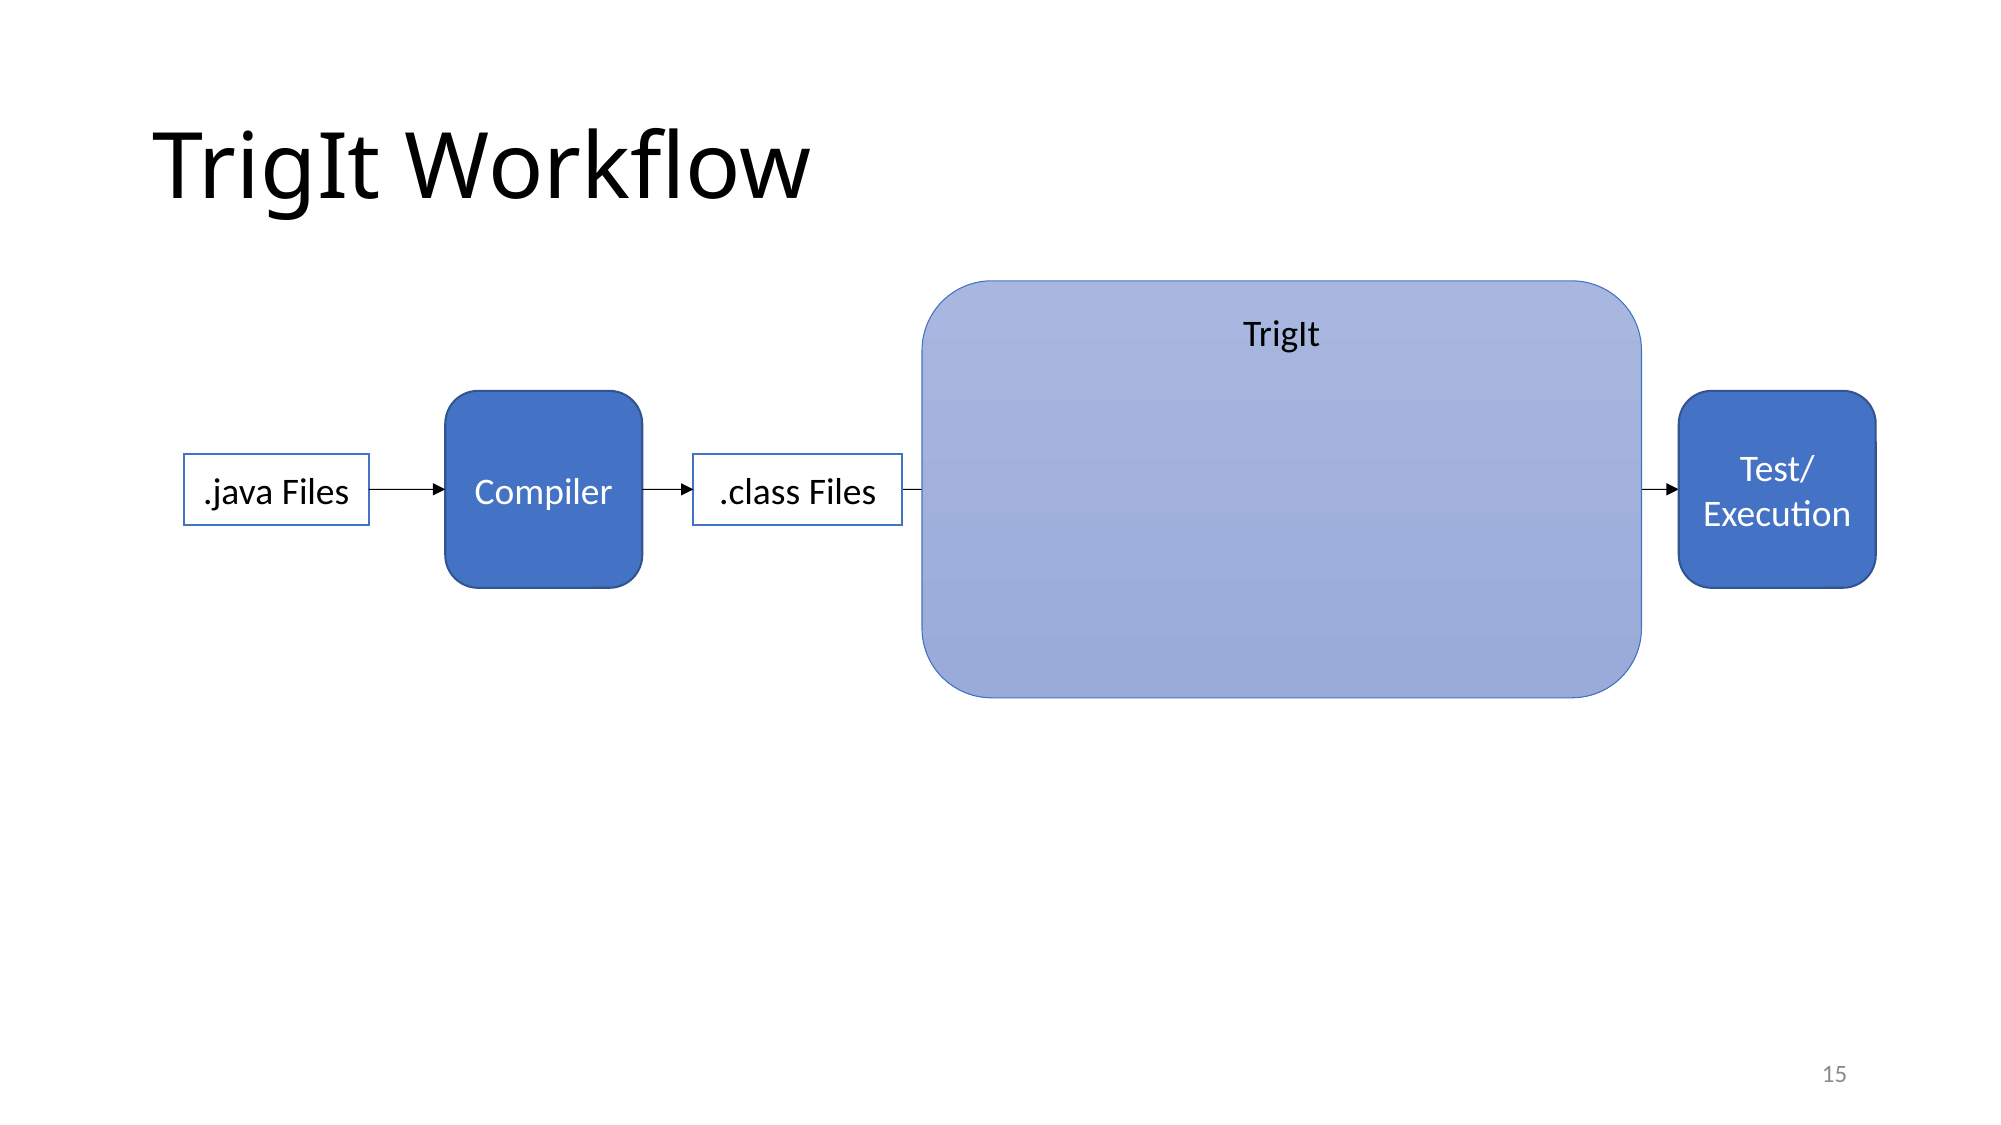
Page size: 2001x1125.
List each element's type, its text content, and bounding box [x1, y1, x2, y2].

text_box TrigIt [921, 490, 1643, 699]
text_box Test/ Execution [1677, 389, 1877, 589]
text_box .class Files [692, 453, 903, 526]
title TrigIt Workflow [137, 59, 1863, 278]
text_box TrigIt [921, 280, 1643, 489]
slide_number 15 [1412, 1042, 1863, 1103]
text_box Compiler [444, 389, 644, 589]
text_box .java Files [183, 453, 370, 526]
